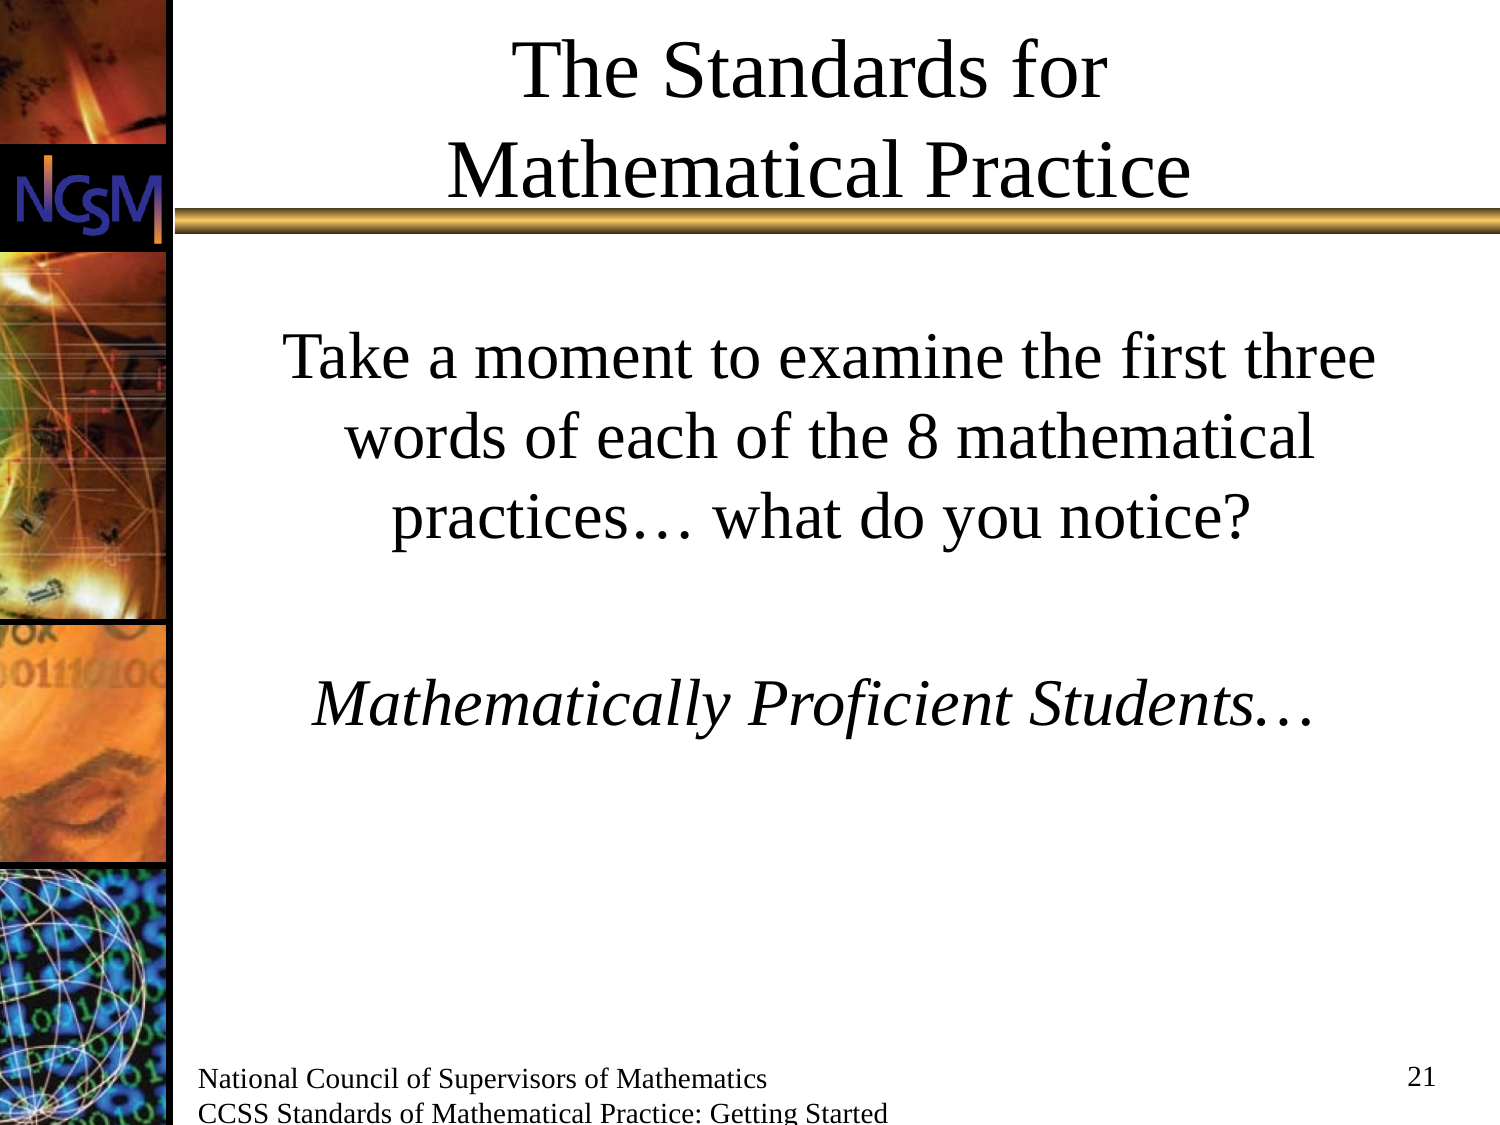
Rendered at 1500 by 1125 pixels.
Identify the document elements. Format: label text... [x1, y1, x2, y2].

subtitle Take a moment to examine the first three words of each of the 8 mathematical practices… what do you notice? Mathematically Proficient Students… [187, 304, 1475, 956]
picture [0, 625, 166, 862]
title The Standards for Mathematical Practice [182, 0, 1458, 228]
picture [0, 869, 166, 1125]
picture [0, 0, 167, 619]
slide_number 21 [1379, 1049, 1453, 1125]
